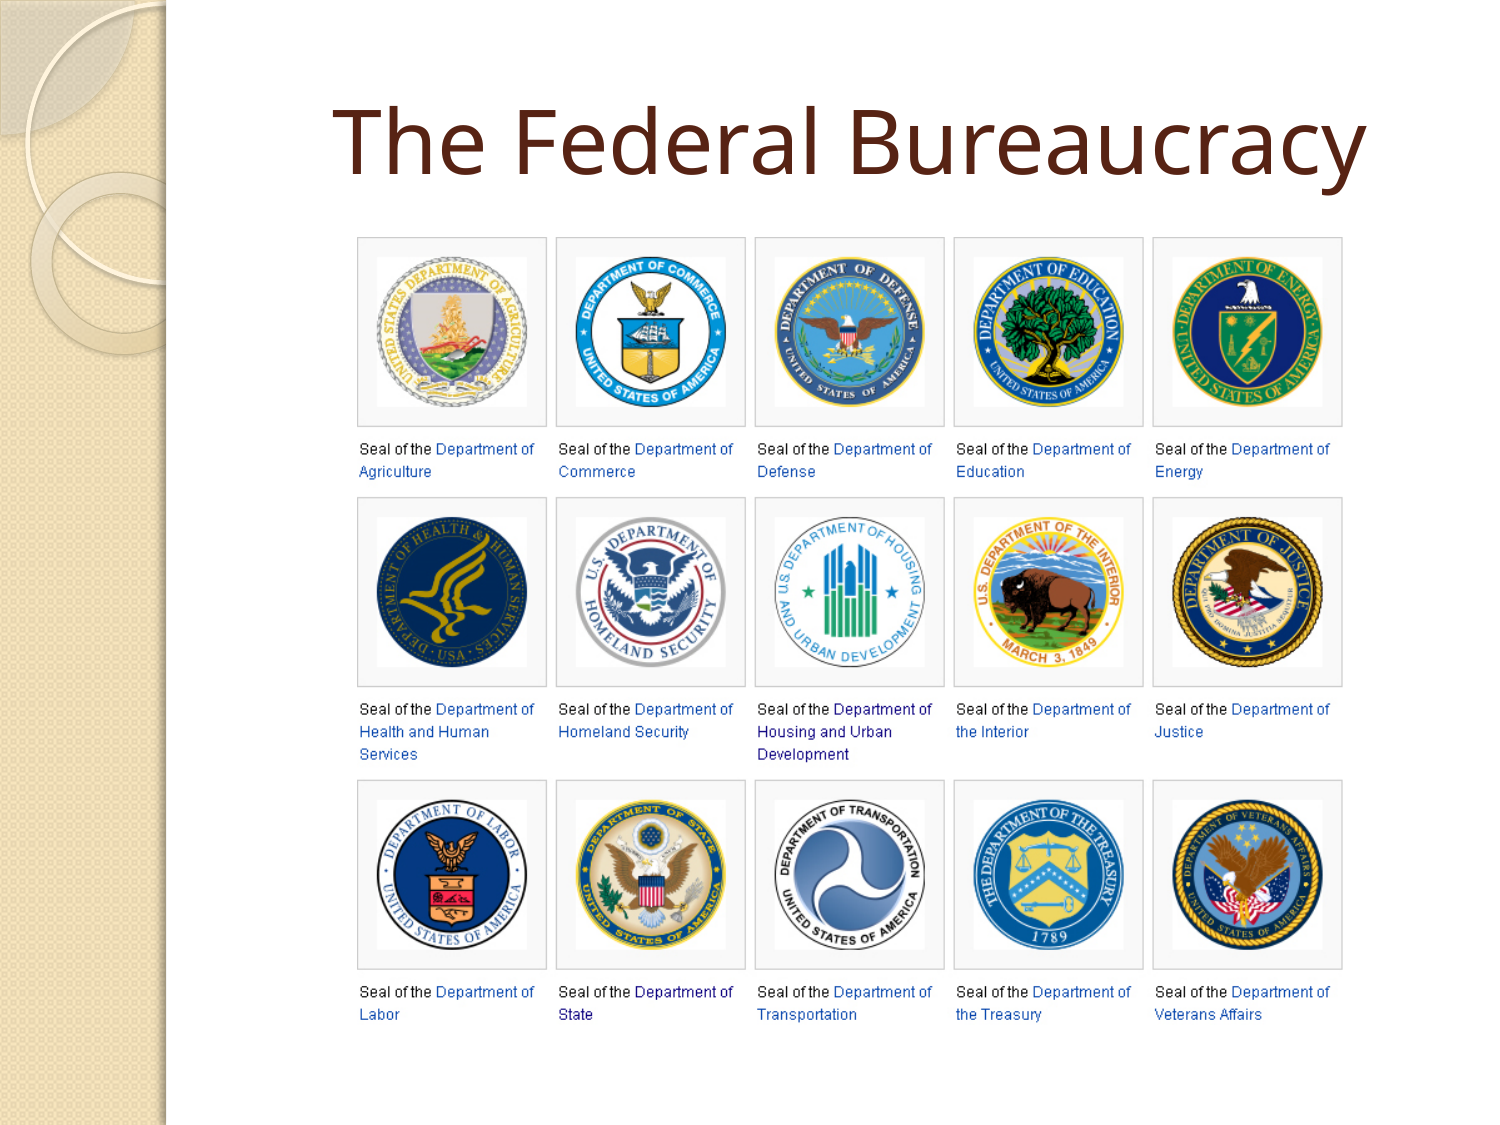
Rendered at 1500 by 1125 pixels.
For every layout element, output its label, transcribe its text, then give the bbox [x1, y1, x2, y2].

title The Federal Bureaucracy [235, 45, 1466, 233]
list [357, 237, 1344, 1026]
